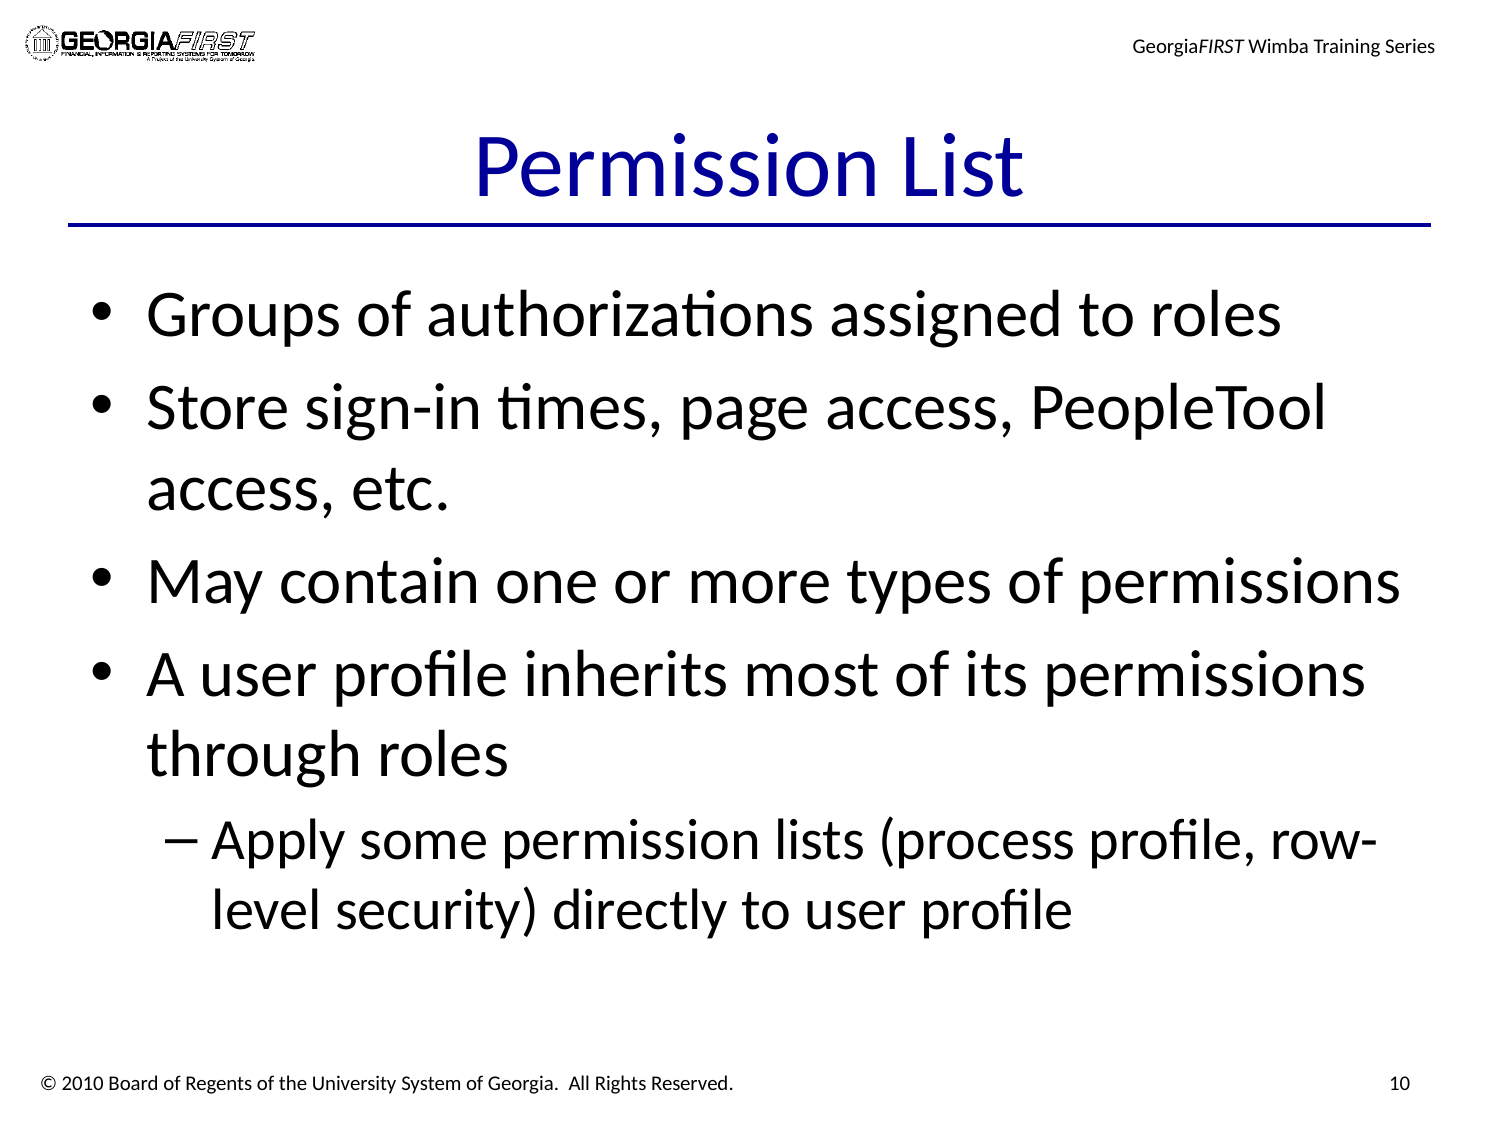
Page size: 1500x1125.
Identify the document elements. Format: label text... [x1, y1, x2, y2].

picture [24, 24, 255, 63]
list Groups of authorizations assigned to roles Store sign-in times, page access, PeopleTool access, etc. May contain one or more types of permissions A user profile inherits most of its permissions through roles Apply some permission lists (process profile, row-level security) directly to user profile [75, 262, 1425, 1005]
title Permission List [75, 87, 1425, 233]
